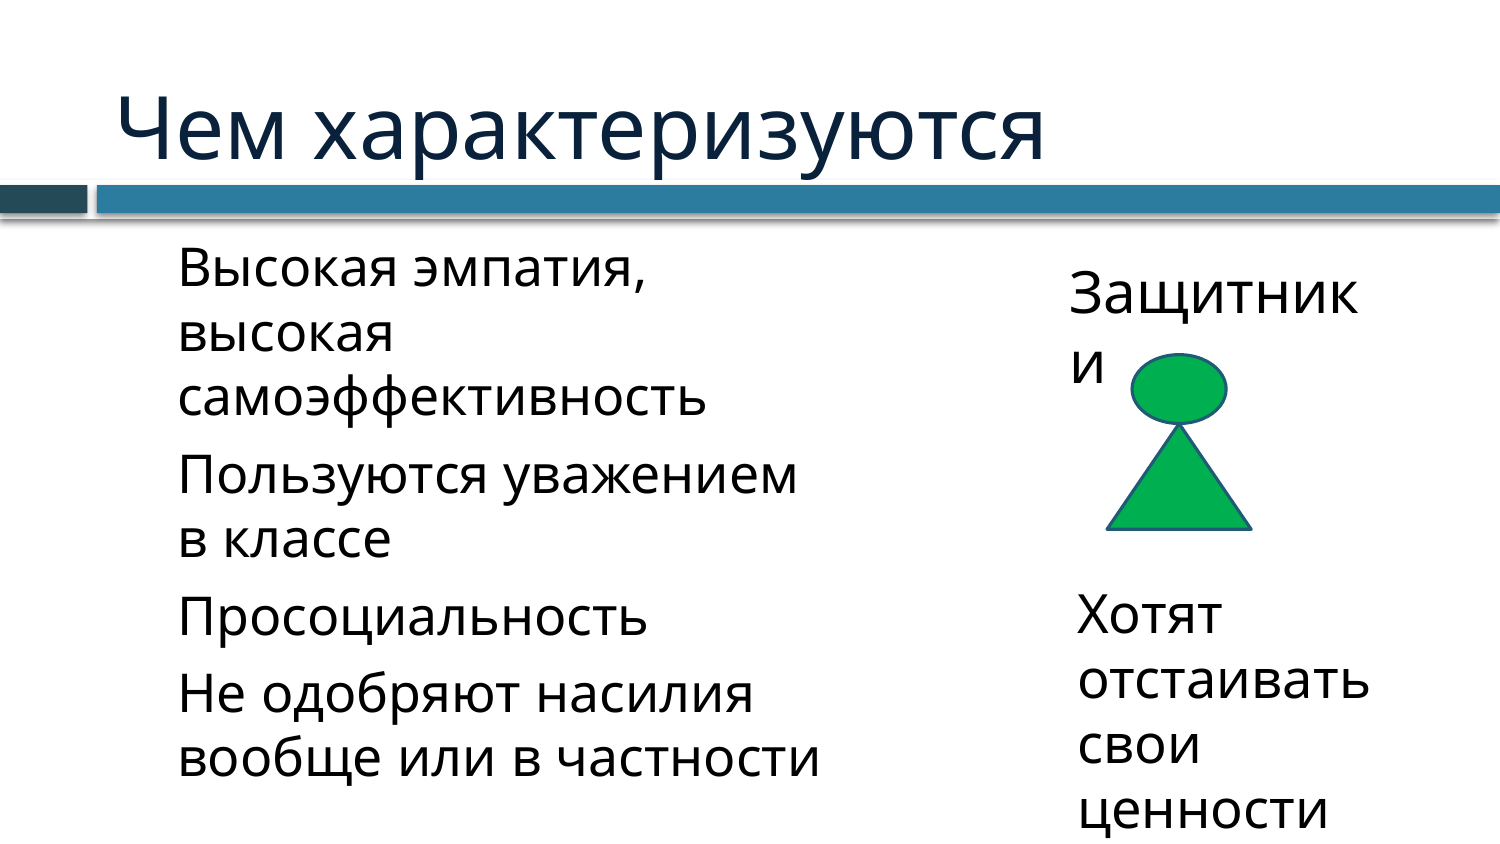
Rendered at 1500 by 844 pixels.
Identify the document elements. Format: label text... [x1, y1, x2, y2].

text_box Хотят отстаивать свои ценности [1062, 571, 1463, 844]
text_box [1054, 247, 1408, 530]
title Чем характеризуются [99, 19, 1438, 185]
list Высокая эмпатия, высокая самоэффективность Пользуются уважением в классе Просоциальность Не одобряют насилия вообще или в частности [162, 226, 849, 844]
